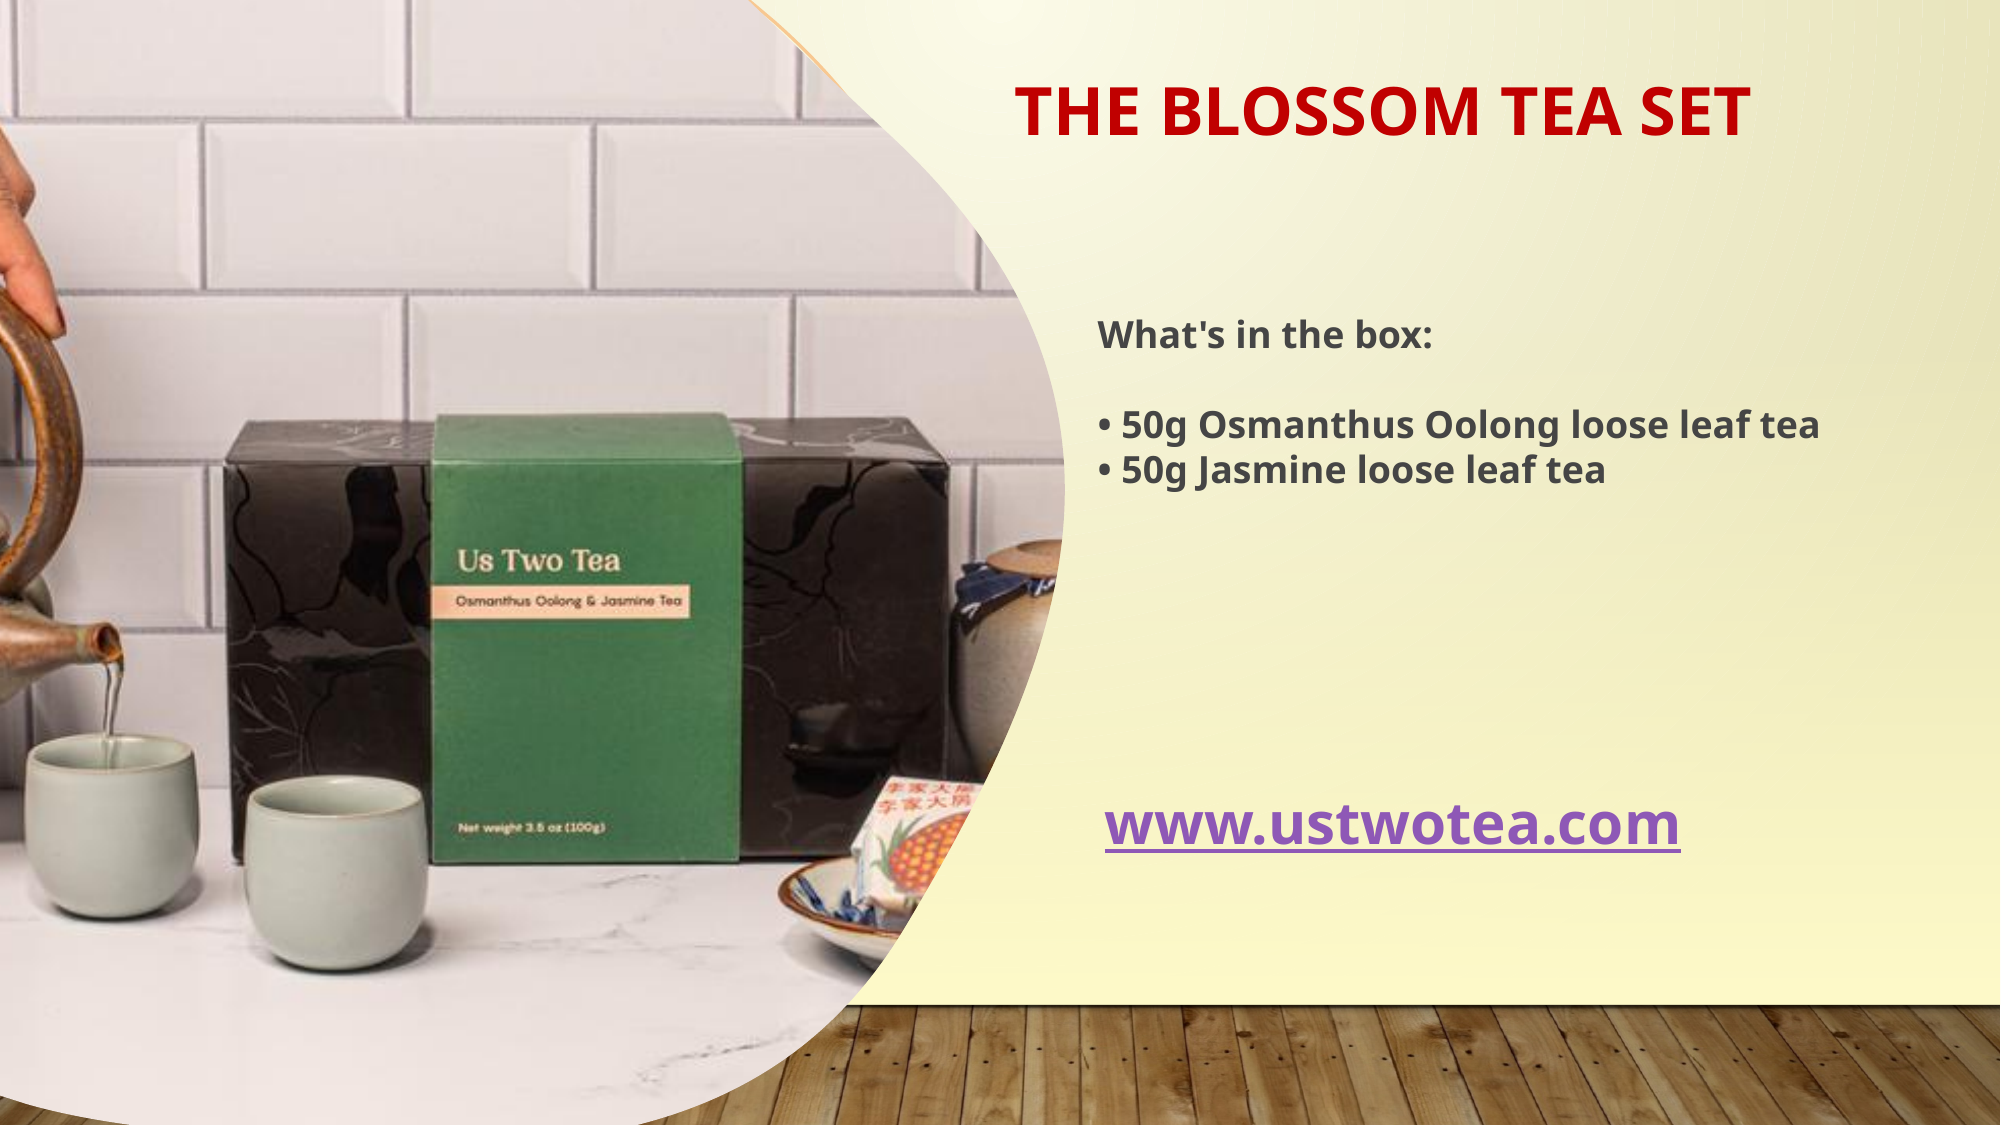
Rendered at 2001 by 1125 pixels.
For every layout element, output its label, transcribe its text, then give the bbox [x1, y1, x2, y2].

title THE BLOSSOM TEA SET [1066, 70, 1875, 321]
picture [0, 0, 2000, 1125]
text_box What's in the box: • 50g Osmanthus Oolong loose leaf tea • 50g Jasmine loose leaf tea [1082, 303, 1958, 499]
text_box www.ustwotea.com [1090, 778, 1702, 873]
